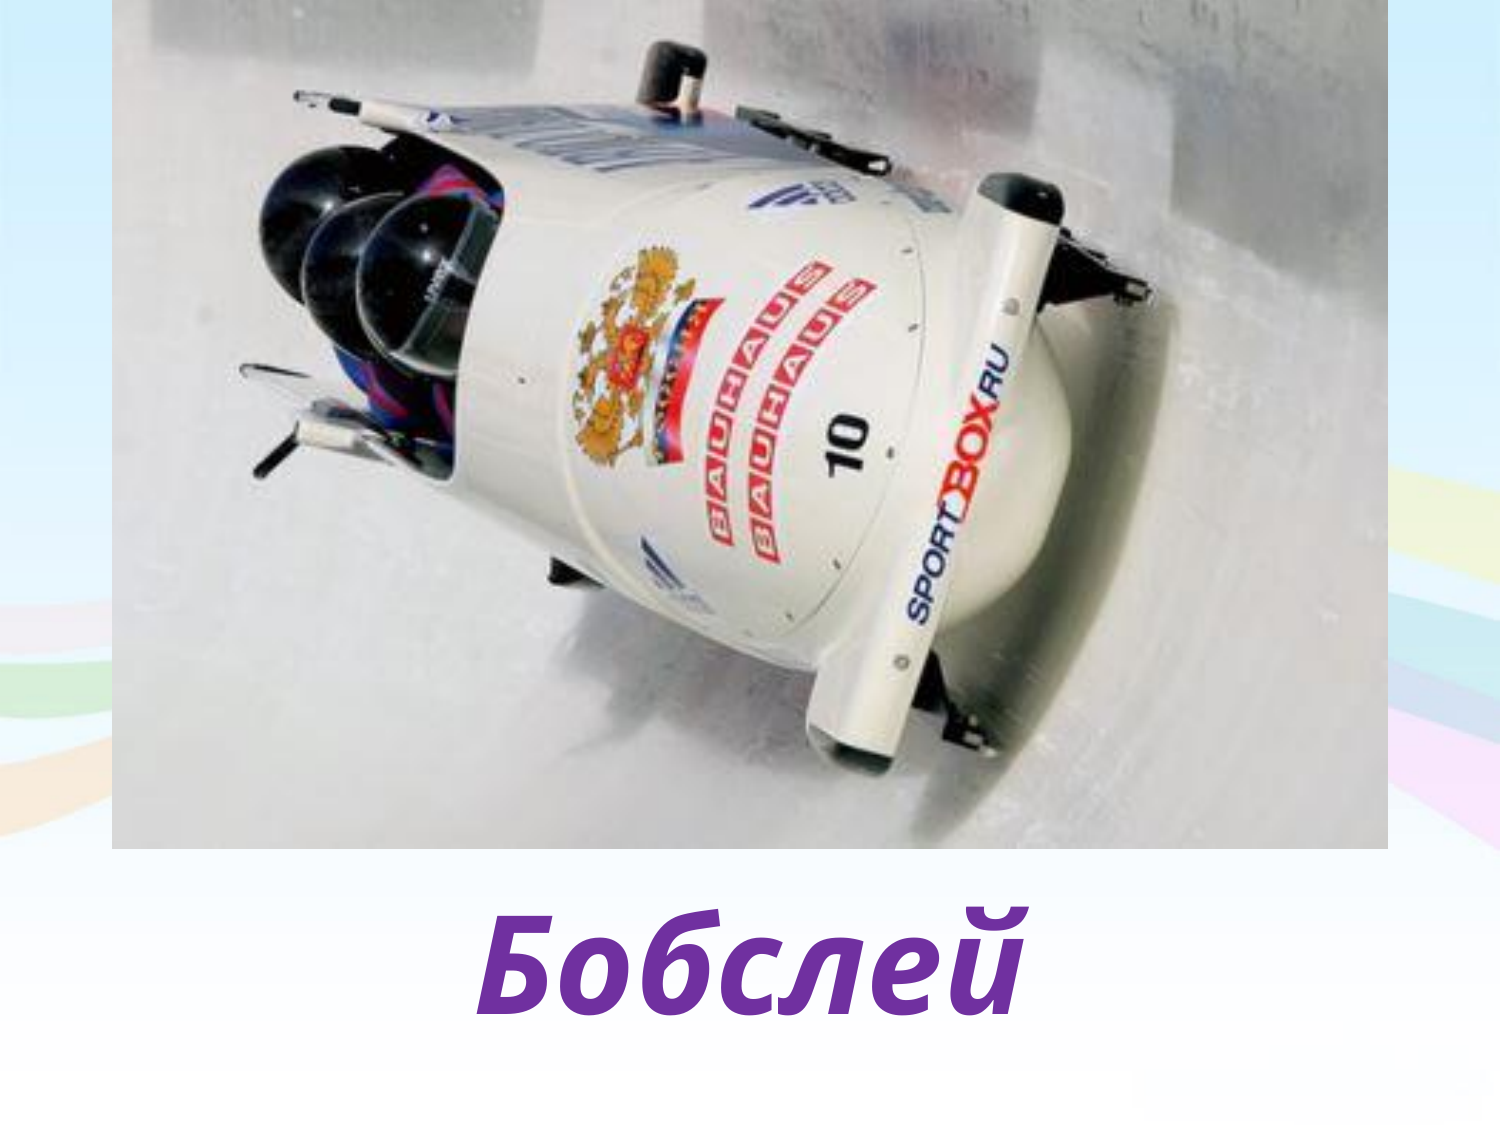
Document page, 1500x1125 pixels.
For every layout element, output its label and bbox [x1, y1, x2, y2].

picture [0, 0, 1500, 1125]
list [111, 0, 1389, 850]
